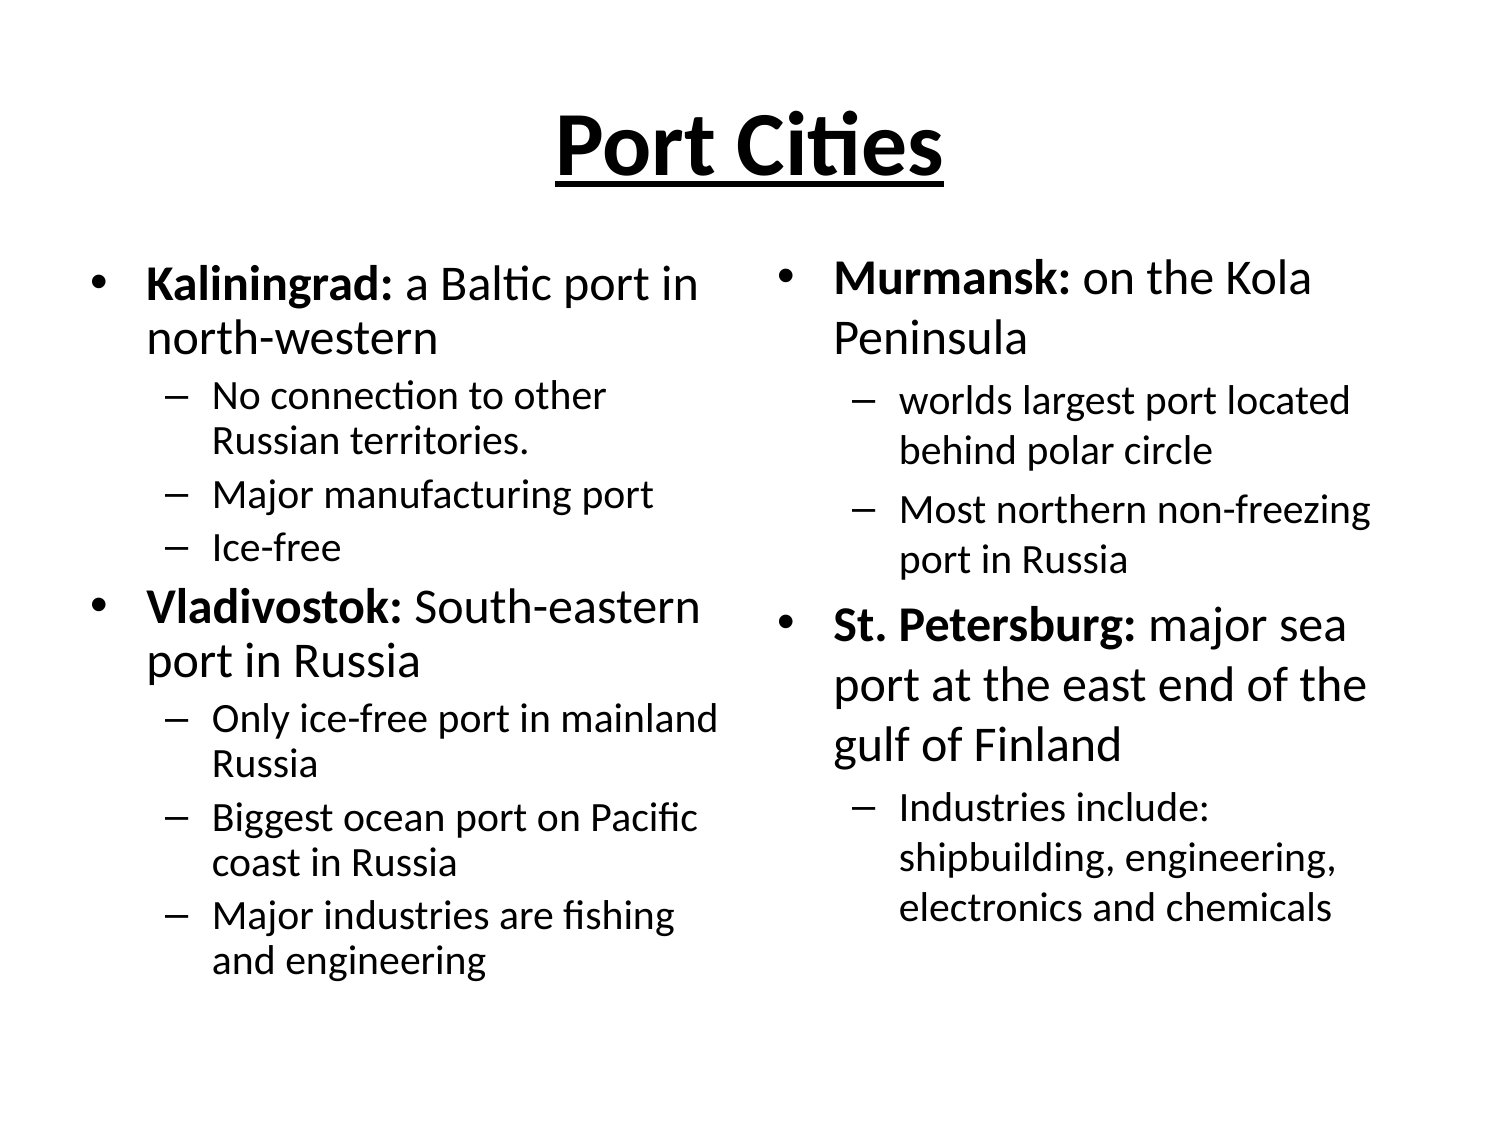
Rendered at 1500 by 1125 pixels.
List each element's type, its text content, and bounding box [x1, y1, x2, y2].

title Port Cities [74, 44, 1426, 233]
list Murmansk: on the Kola Peninsula worlds largest port located behind polar circle Most northern non-freezing port in Russia St. Petersburg: major sea port at the east end of the gulf of Finland Industries include: shipbuilding, engineering, electronics and chemicals [761, 237, 1426, 1006]
list Kaliningrad: a Baltic port in north-western No connection to other Russian territories. Major manufacturing port Ice-free Vladivostok: South-eastern port in Russia Only ice-free port in mainland Russia Biggest ocean port on Pacific coast in Russia Major industries are fishing and engineering [74, 249, 738, 1006]
